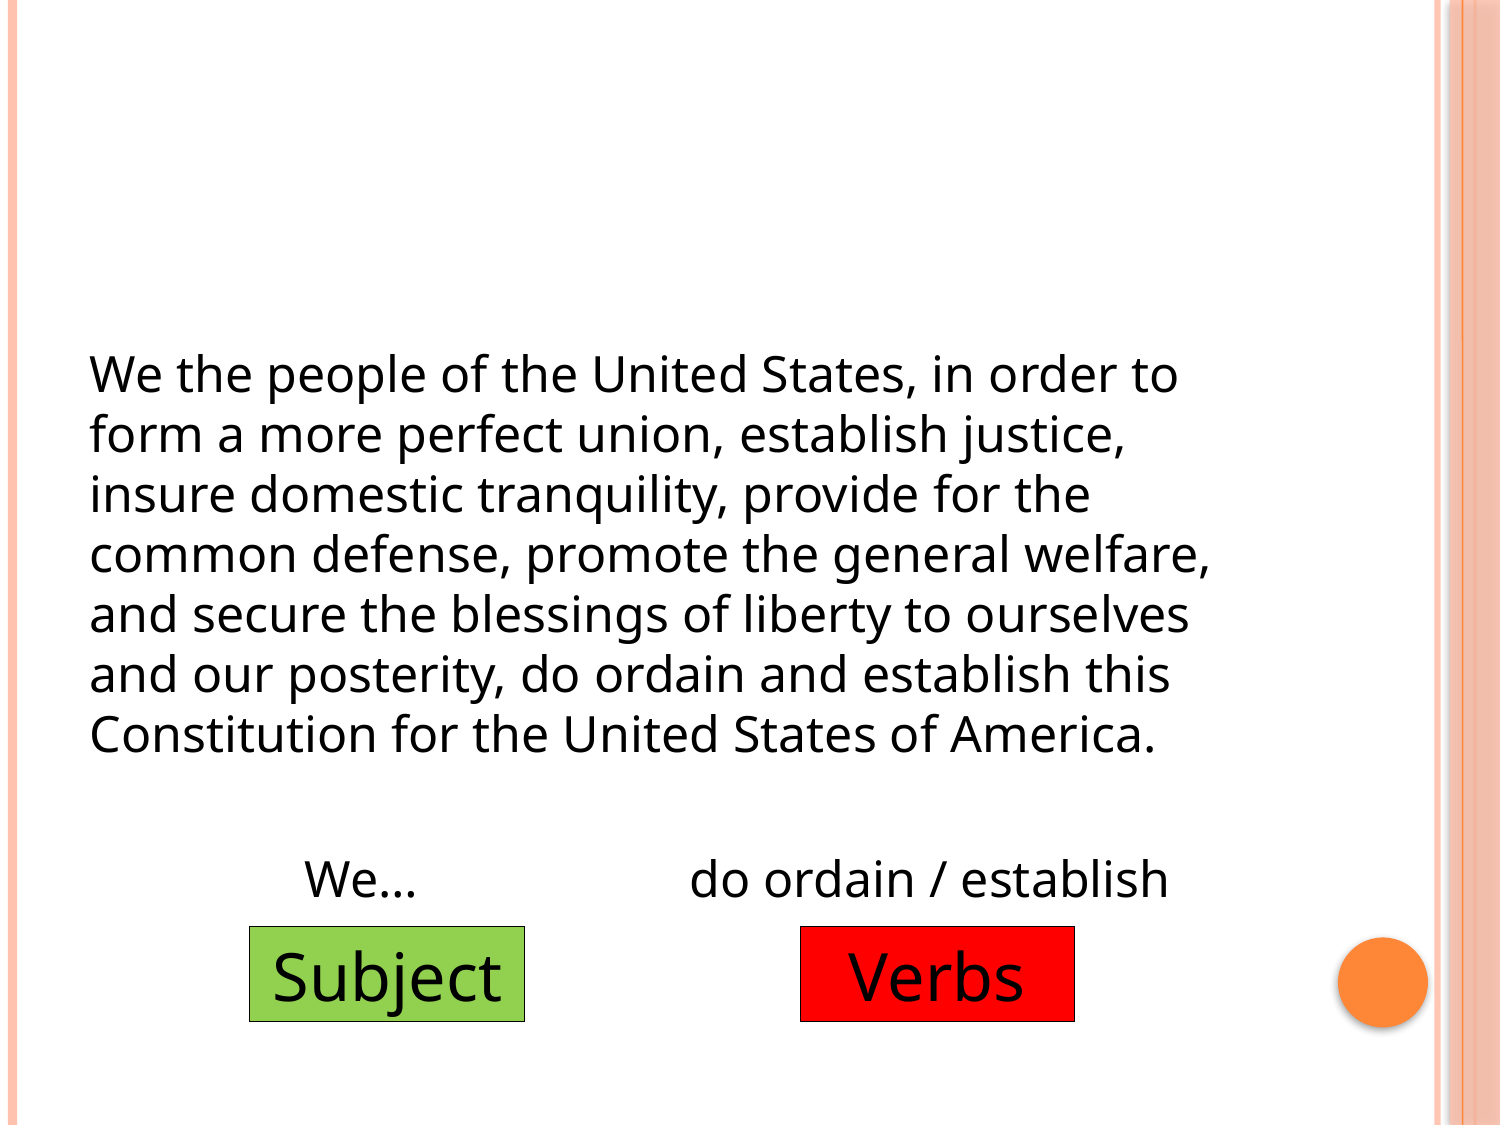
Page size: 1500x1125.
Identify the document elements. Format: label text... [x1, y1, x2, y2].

list We the people of the United States, in order to form a more perfect union, establish justice, insure domestic tranquility, provide for the common defense, promote the general welfare, and secure the blessings of liberty to ourselves and our posterity, do ordain and establish this Constitution for the United States of America. We… do ordain / establish [75, 262, 1300, 1062]
text_box Subject [249, 926, 525, 1022]
text_box Verbs [800, 926, 1075, 1022]
